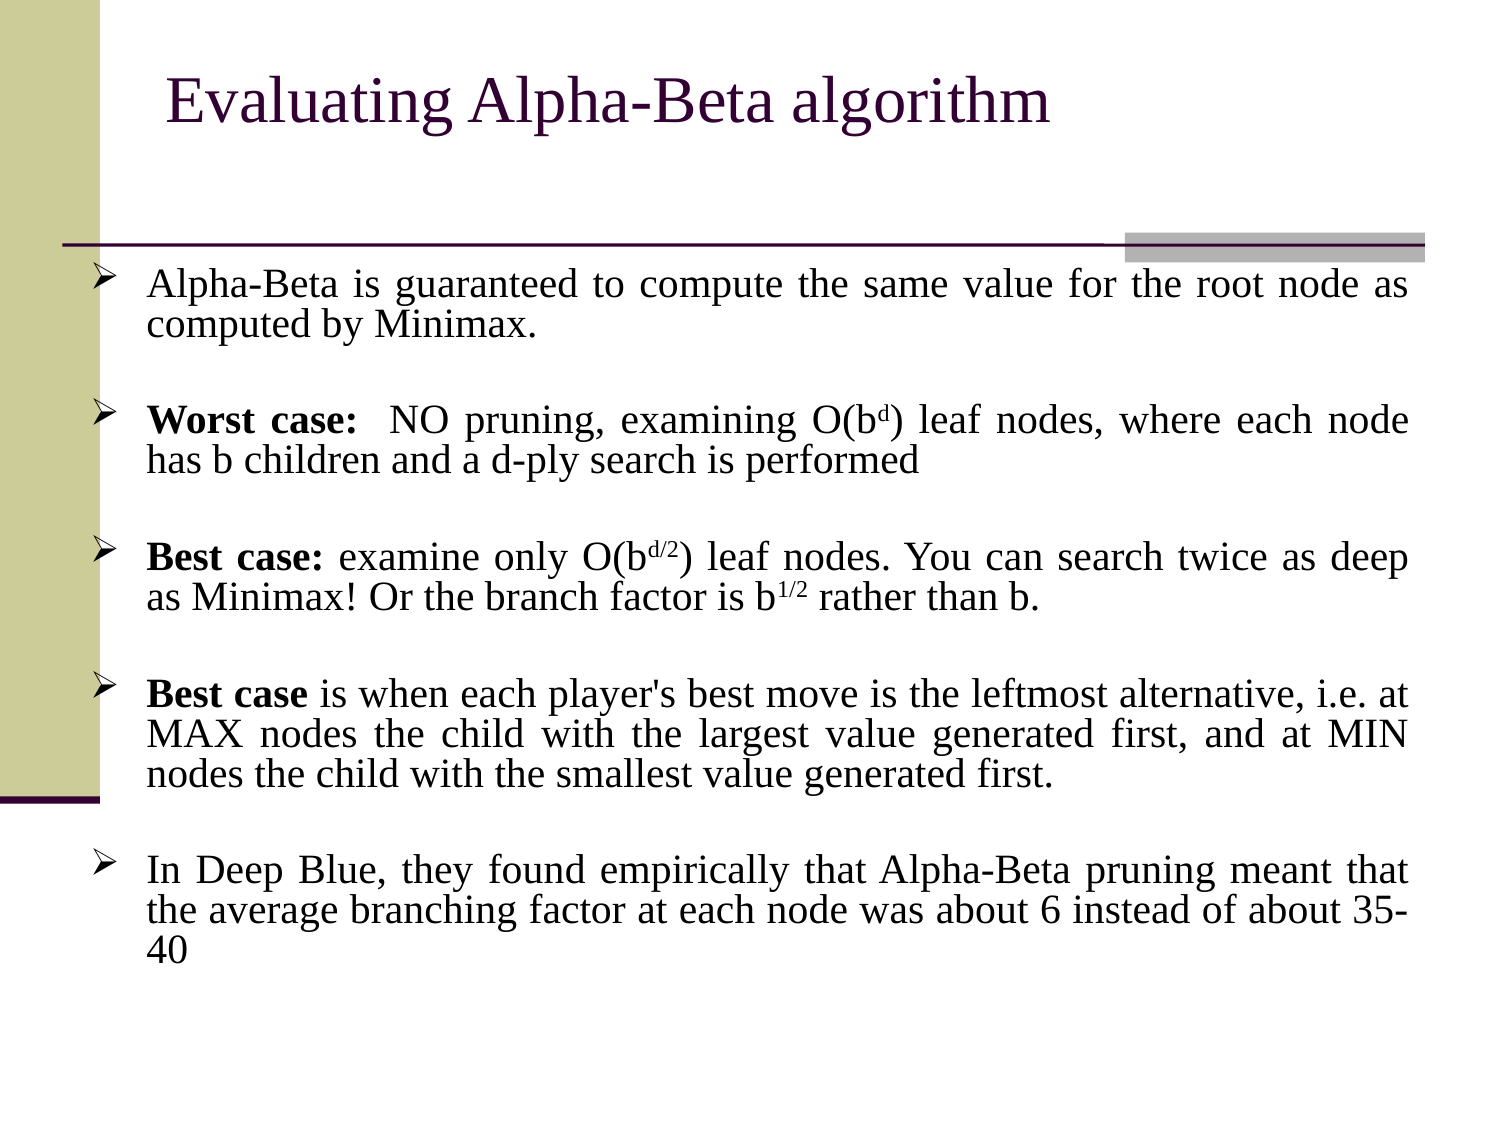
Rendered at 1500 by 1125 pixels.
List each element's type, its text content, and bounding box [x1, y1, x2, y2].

title Evaluating Alpha-Beta algorithm [149, 45, 1426, 162]
list Alpha-Beta is guaranteed to compute the same value for the root node as computed by Minimax. Worst case: NO pruning, examining O(bd) leaf nodes, where each node has b children and a d-ply search is performed Best case: examine only O(bd/2) leaf nodes. You can search twice as deep as Minimax! Or the branch factor is b1/2 rather than b. Best case is when each player's best move is the leftmost alternative, i.e. at MAX nodes the child with the largest value generated first, and at MIN nodes the child with the smallest value generated first. In Deep Blue, they found empirically that Alpha-Beta pruning meant that the average branching factor at each node was about 6 instead of about 35-40 [74, 257, 1426, 1091]
